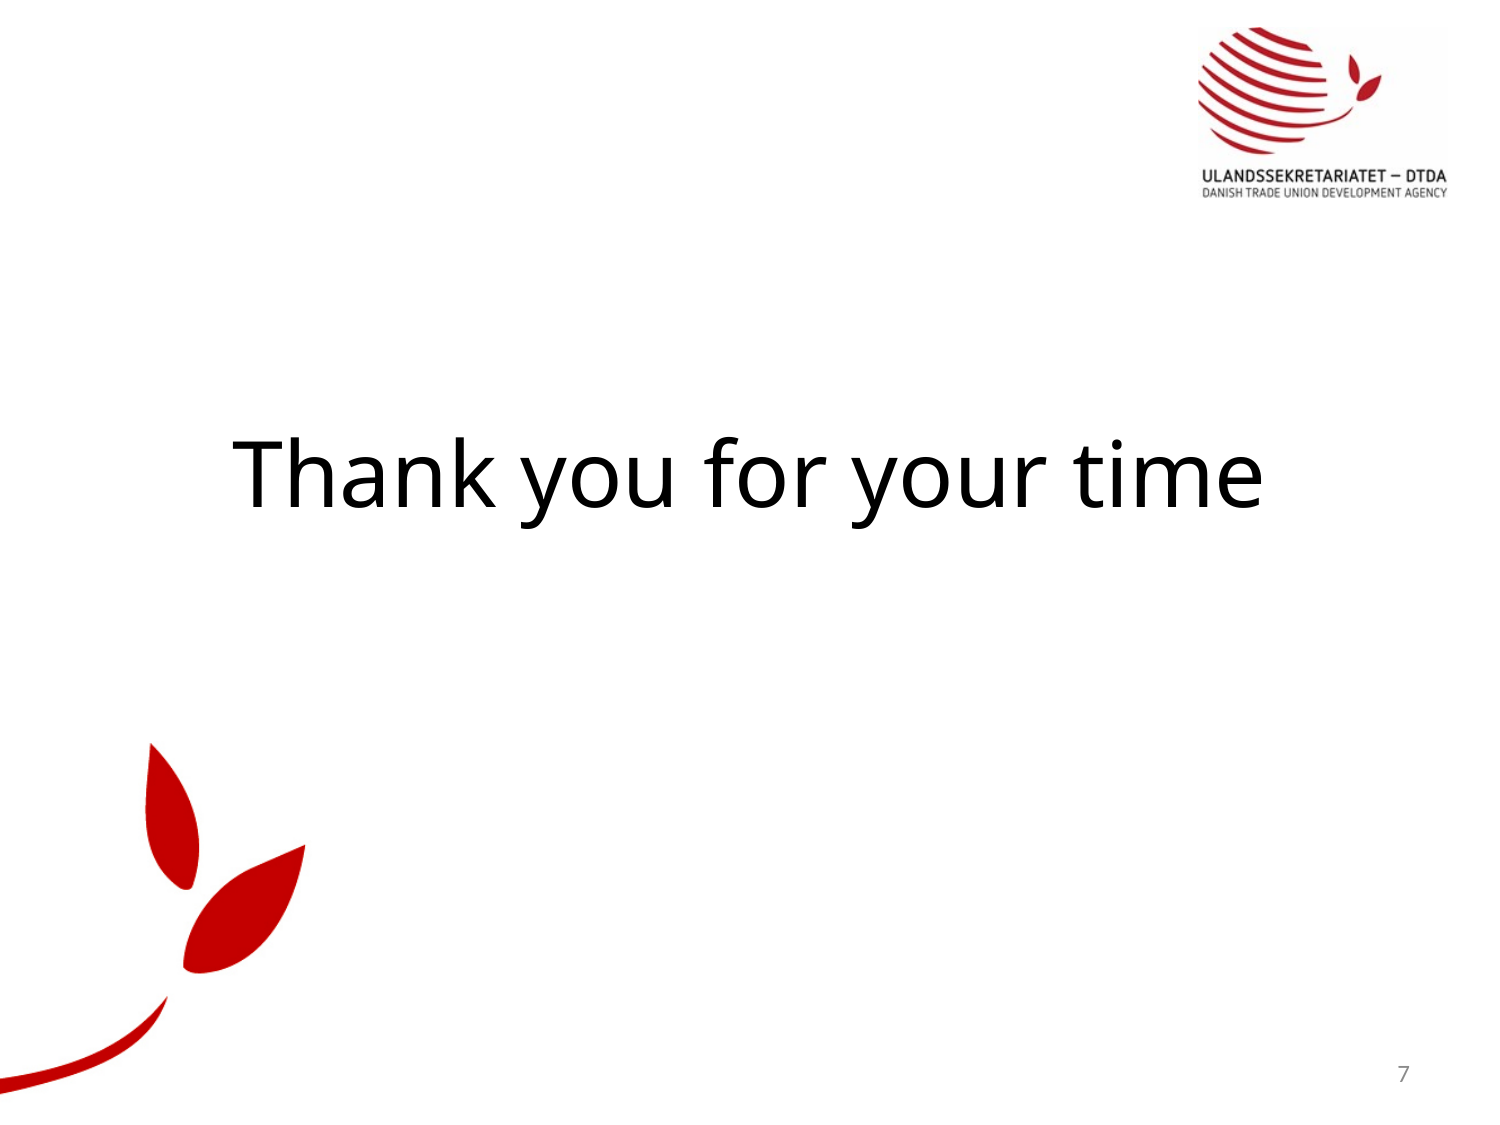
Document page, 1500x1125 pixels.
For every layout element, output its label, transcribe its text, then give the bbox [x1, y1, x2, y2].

picture [1198, 27, 1448, 198]
picture [0, 741, 313, 1118]
slide_number 7 [1074, 1042, 1425, 1103]
title Thank you for your time [112, 349, 1388, 592]
